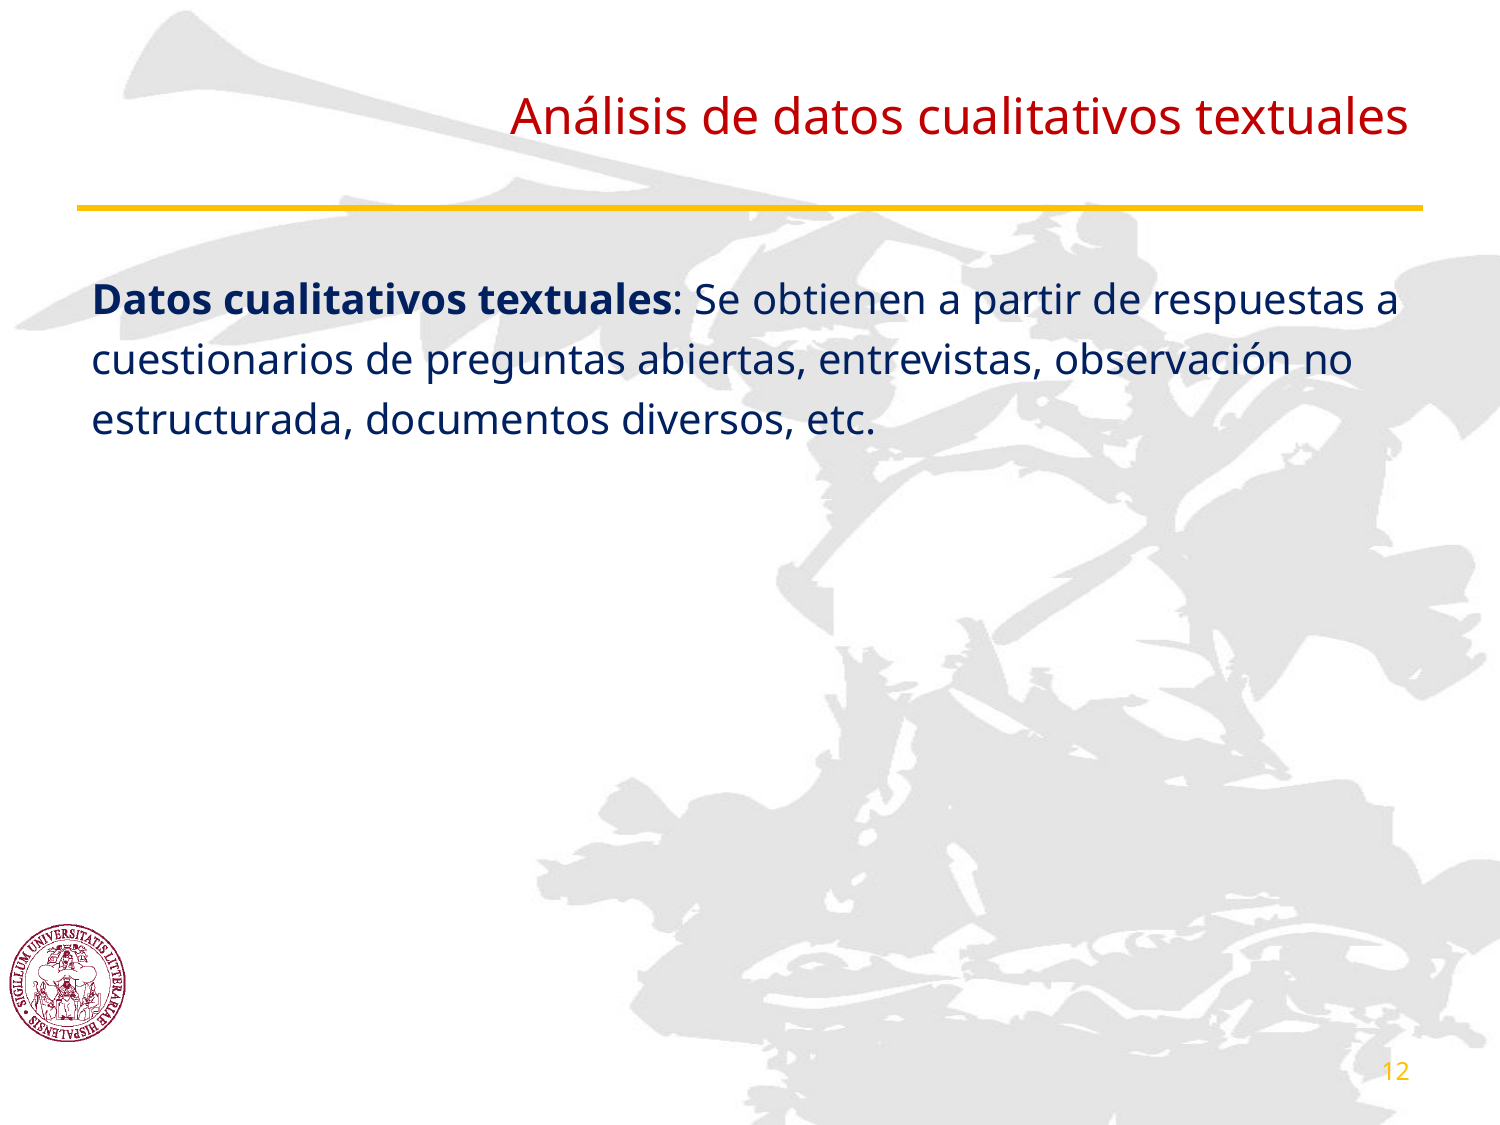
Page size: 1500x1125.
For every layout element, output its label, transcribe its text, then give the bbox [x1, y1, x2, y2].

list Datos cualitativos textuales: Se obtienen a partir de respuestas a cuestionarios de preguntas abiertas, entrevistas, observación no estructurada, documentos diversos, etc. [76, 255, 1427, 1071]
picture [0, 0, 1500, 1125]
title Análisis de datos cualitativos textuales [75, 45, 1425, 185]
slide_number 12 [1074, 1042, 1425, 1103]
